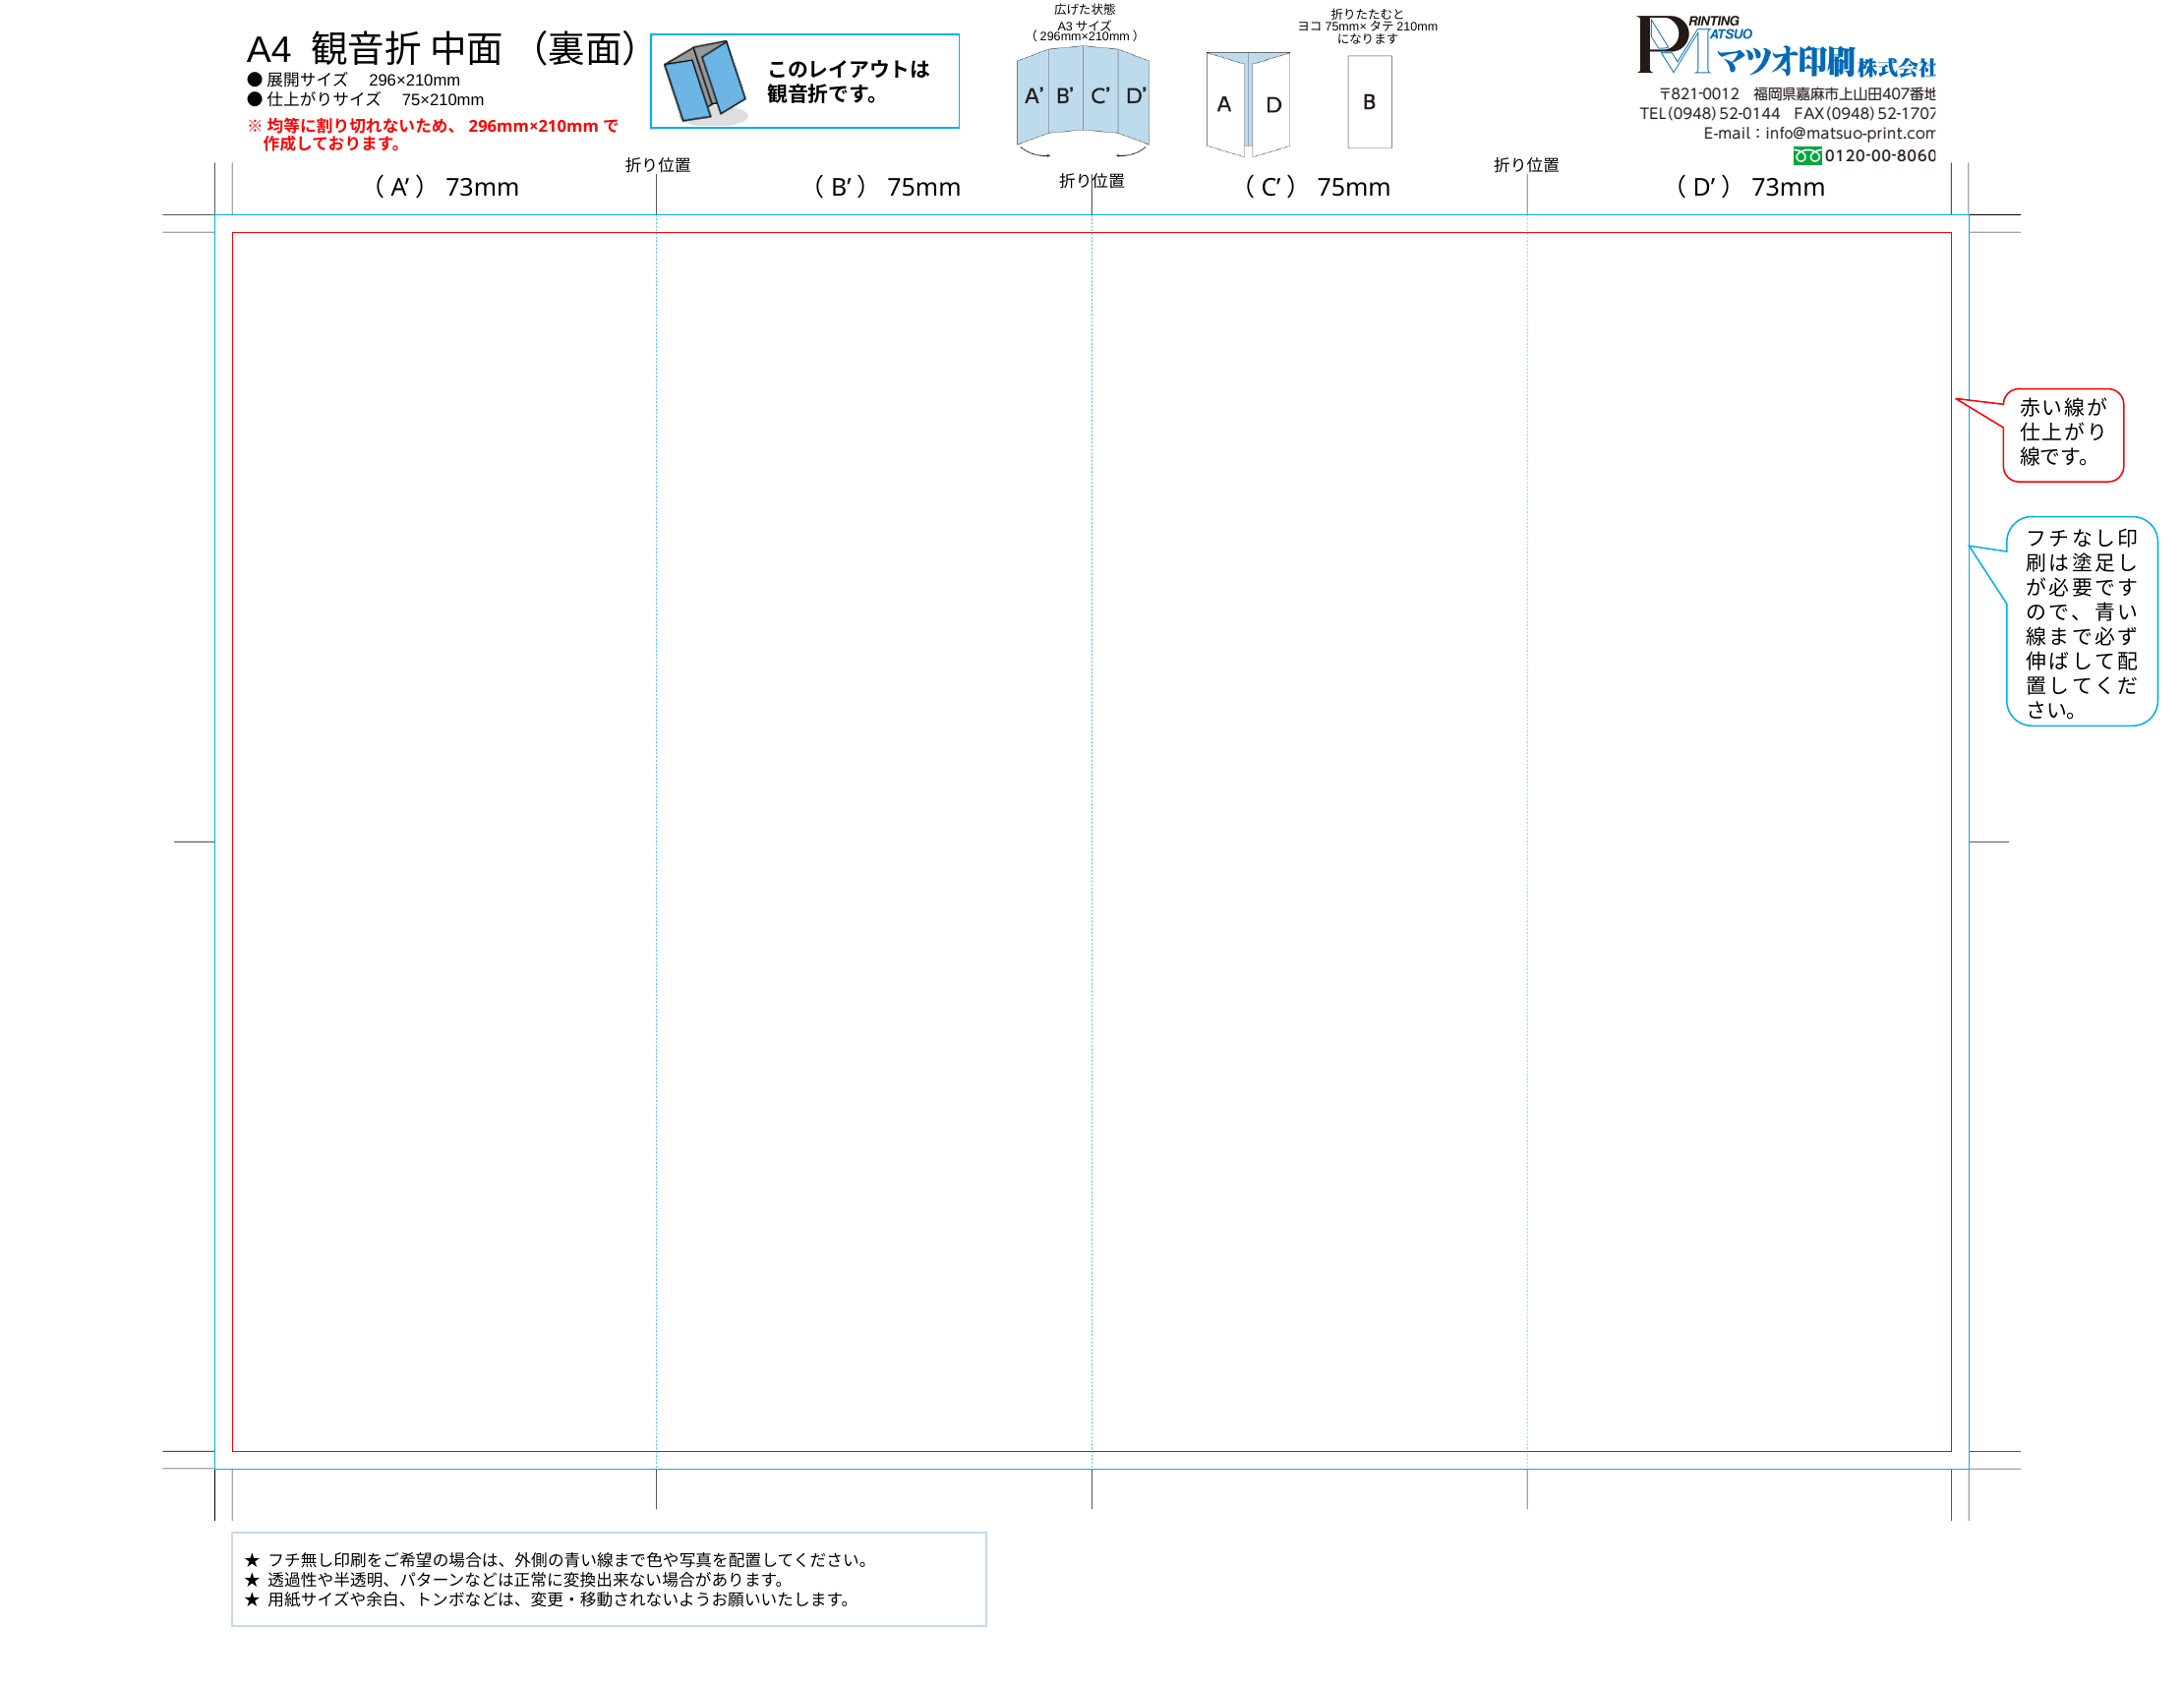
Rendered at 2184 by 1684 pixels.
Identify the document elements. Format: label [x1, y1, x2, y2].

picture [658, 38, 759, 126]
picture [1012, 42, 1157, 157]
picture [1303, 53, 1432, 148]
picture [1207, 52, 1290, 157]
